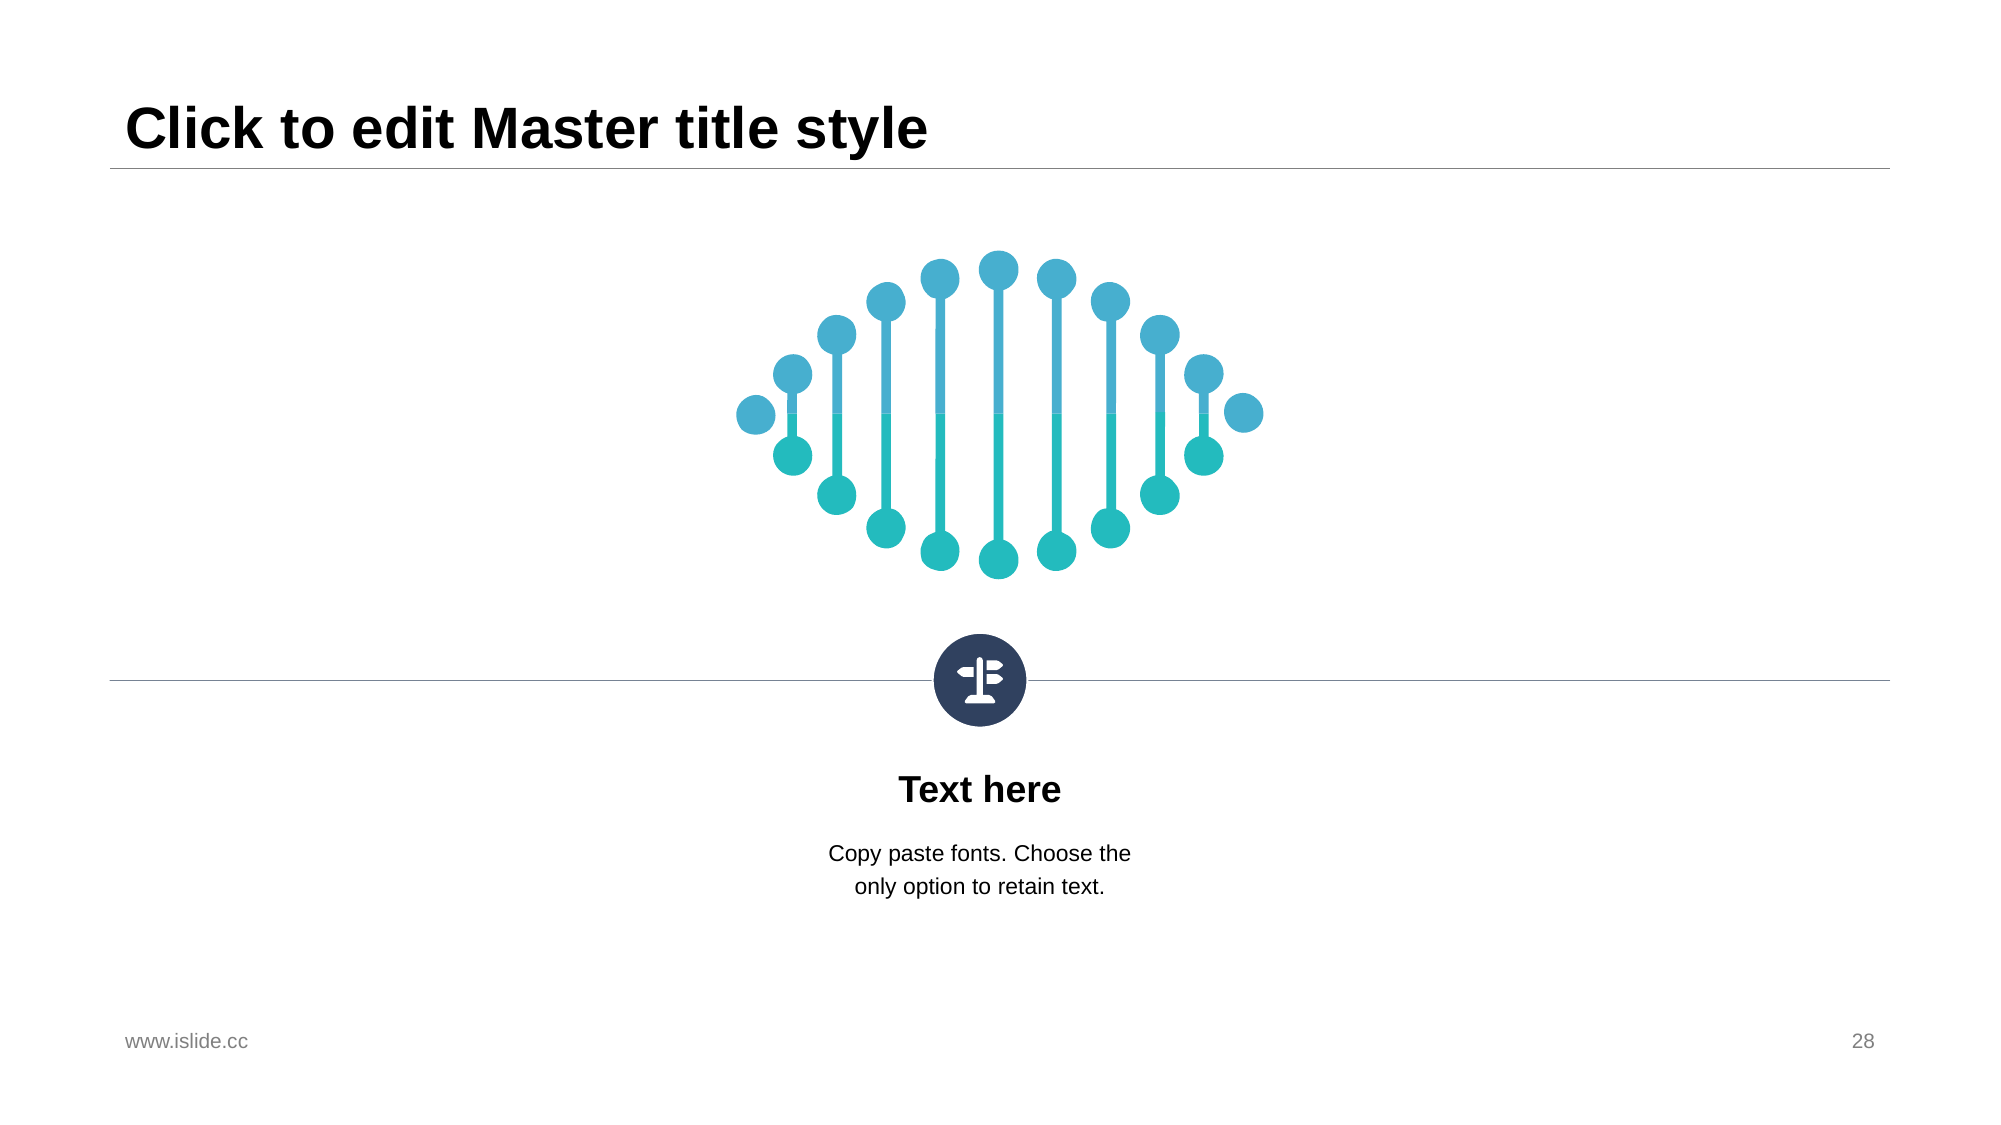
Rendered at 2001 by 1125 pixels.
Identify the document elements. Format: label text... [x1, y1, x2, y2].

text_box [109, 250, 1890, 917]
footer www.islide.cc [109, 1023, 790, 1058]
title Click to edit Master title style [109, 0, 1890, 169]
slide_number 28 [1412, 1023, 1890, 1058]
